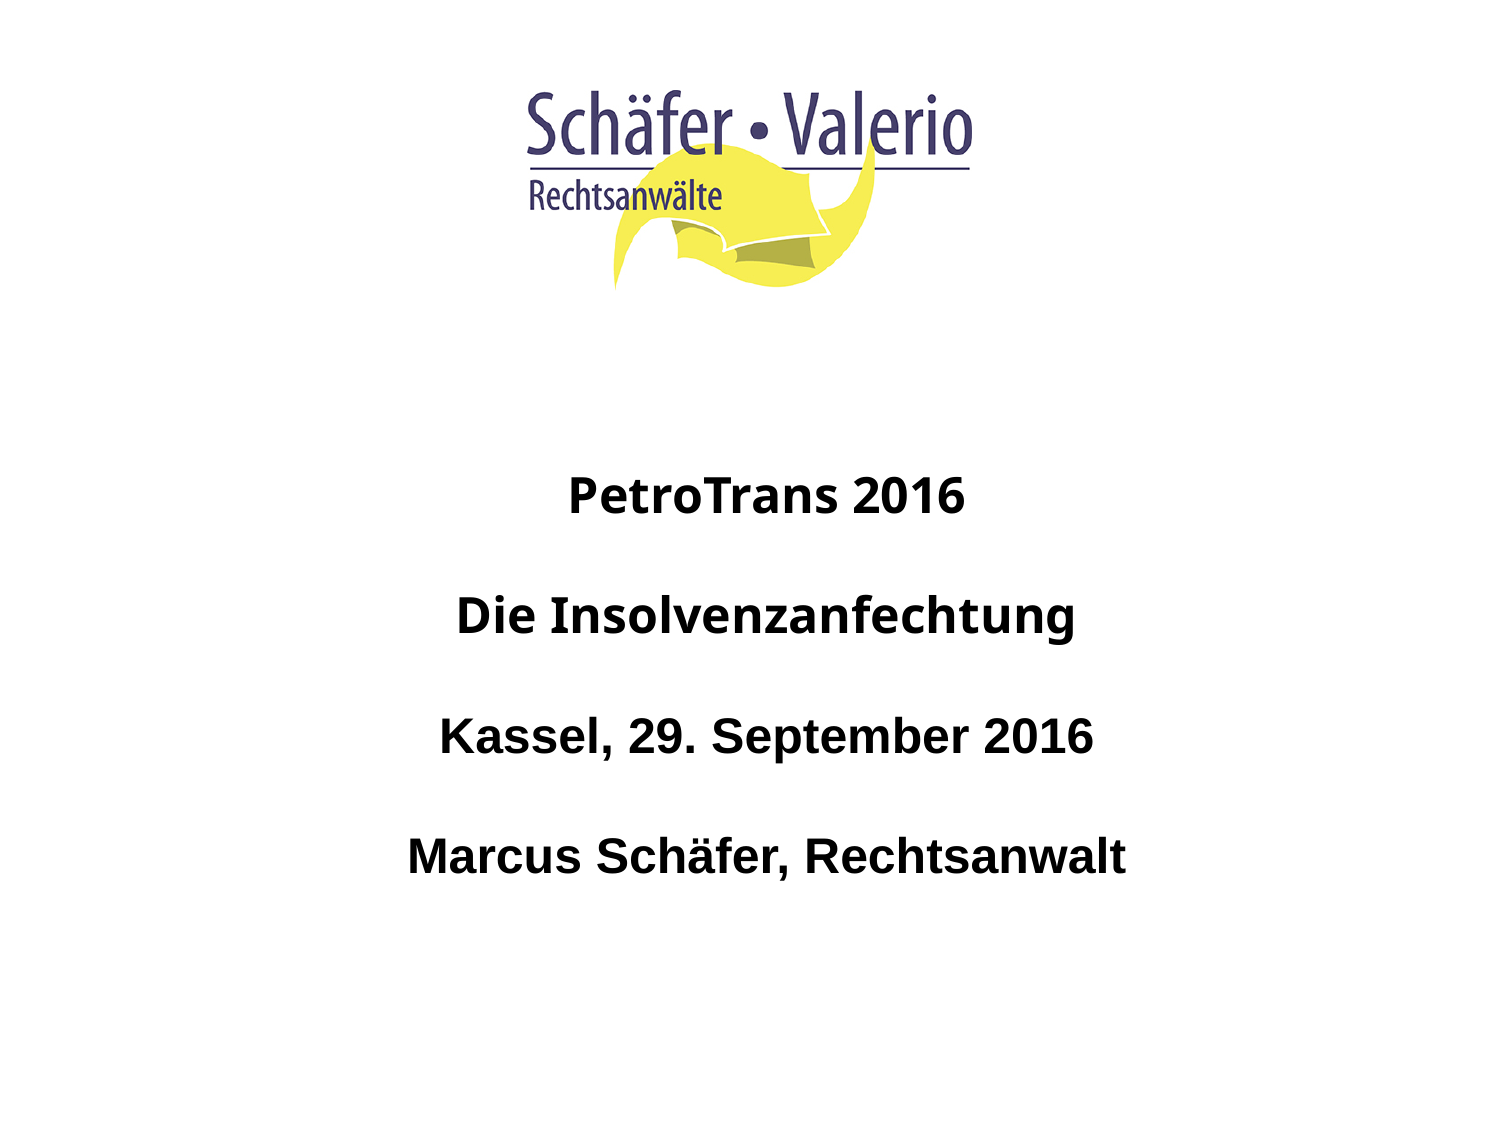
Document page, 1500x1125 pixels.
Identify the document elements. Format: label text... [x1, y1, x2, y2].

picture [527, 90, 972, 291]
text_box PetroTrans 2016 Die Insolvenzanfechtung Kassel, 29. September 2016 Marcus Schäfer, Rechtsanwalt [33, 456, 1500, 988]
